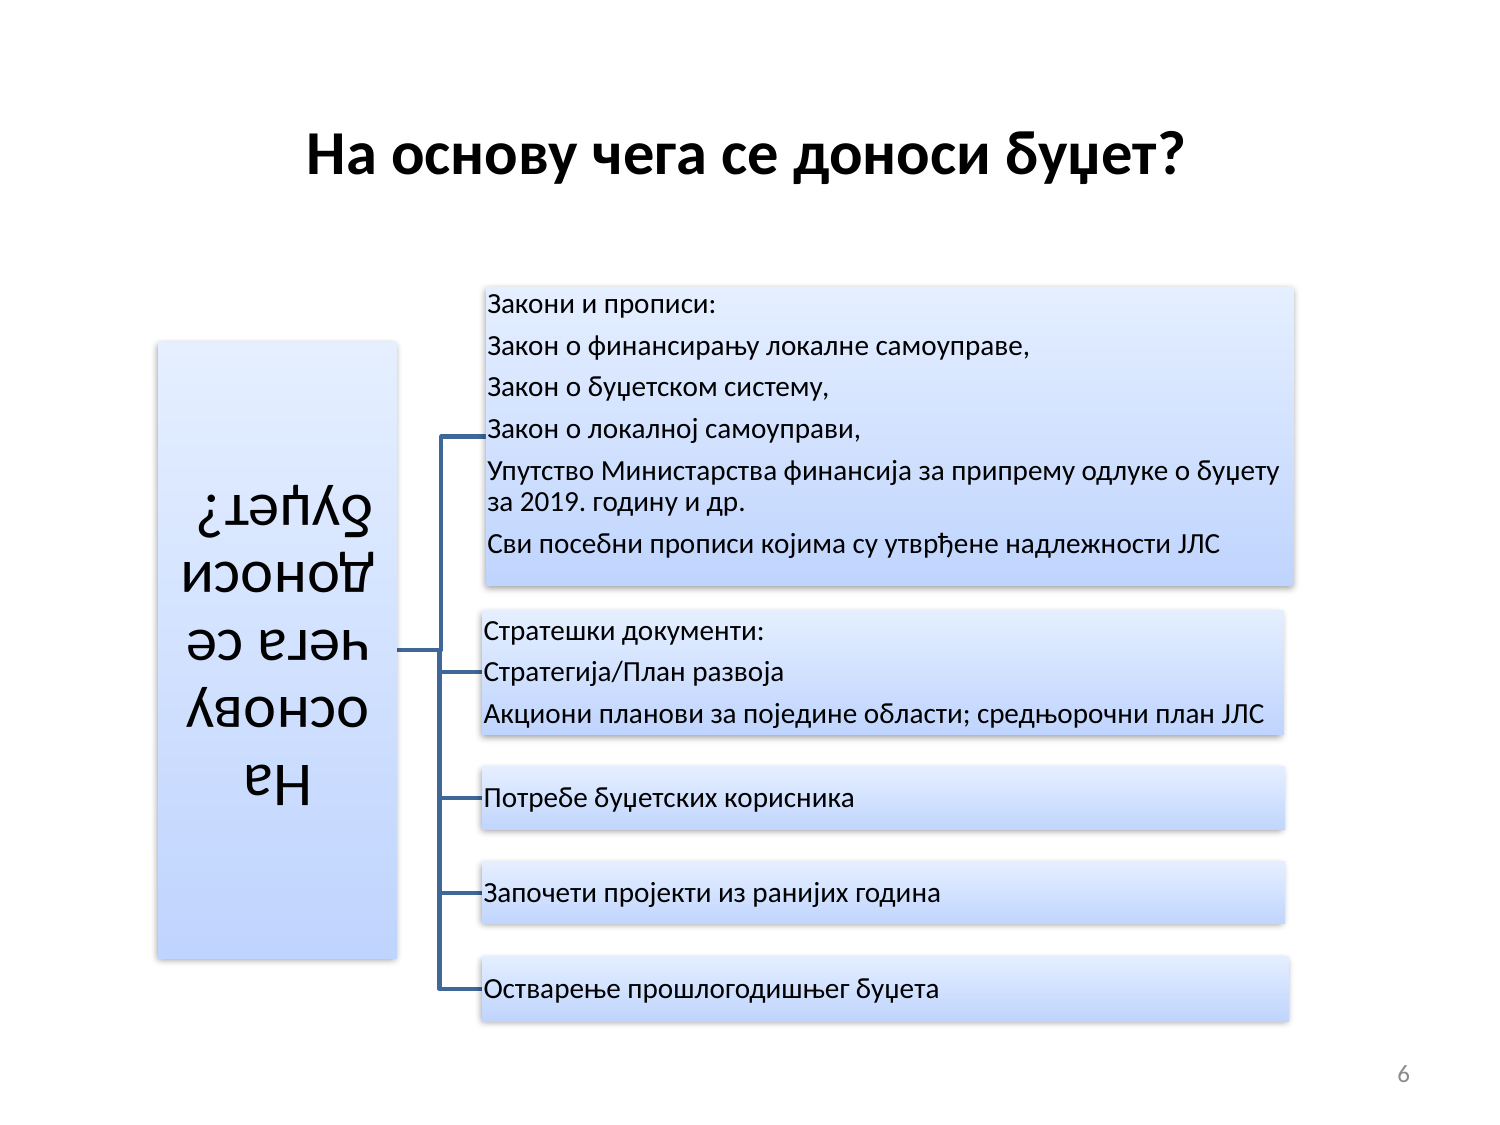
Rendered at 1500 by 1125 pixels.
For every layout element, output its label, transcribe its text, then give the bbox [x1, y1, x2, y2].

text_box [88, 278, 1360, 1022]
slide_number 6 [1074, 1042, 1425, 1103]
title На основу чега се доноси буџет? [71, 80, 1422, 220]
